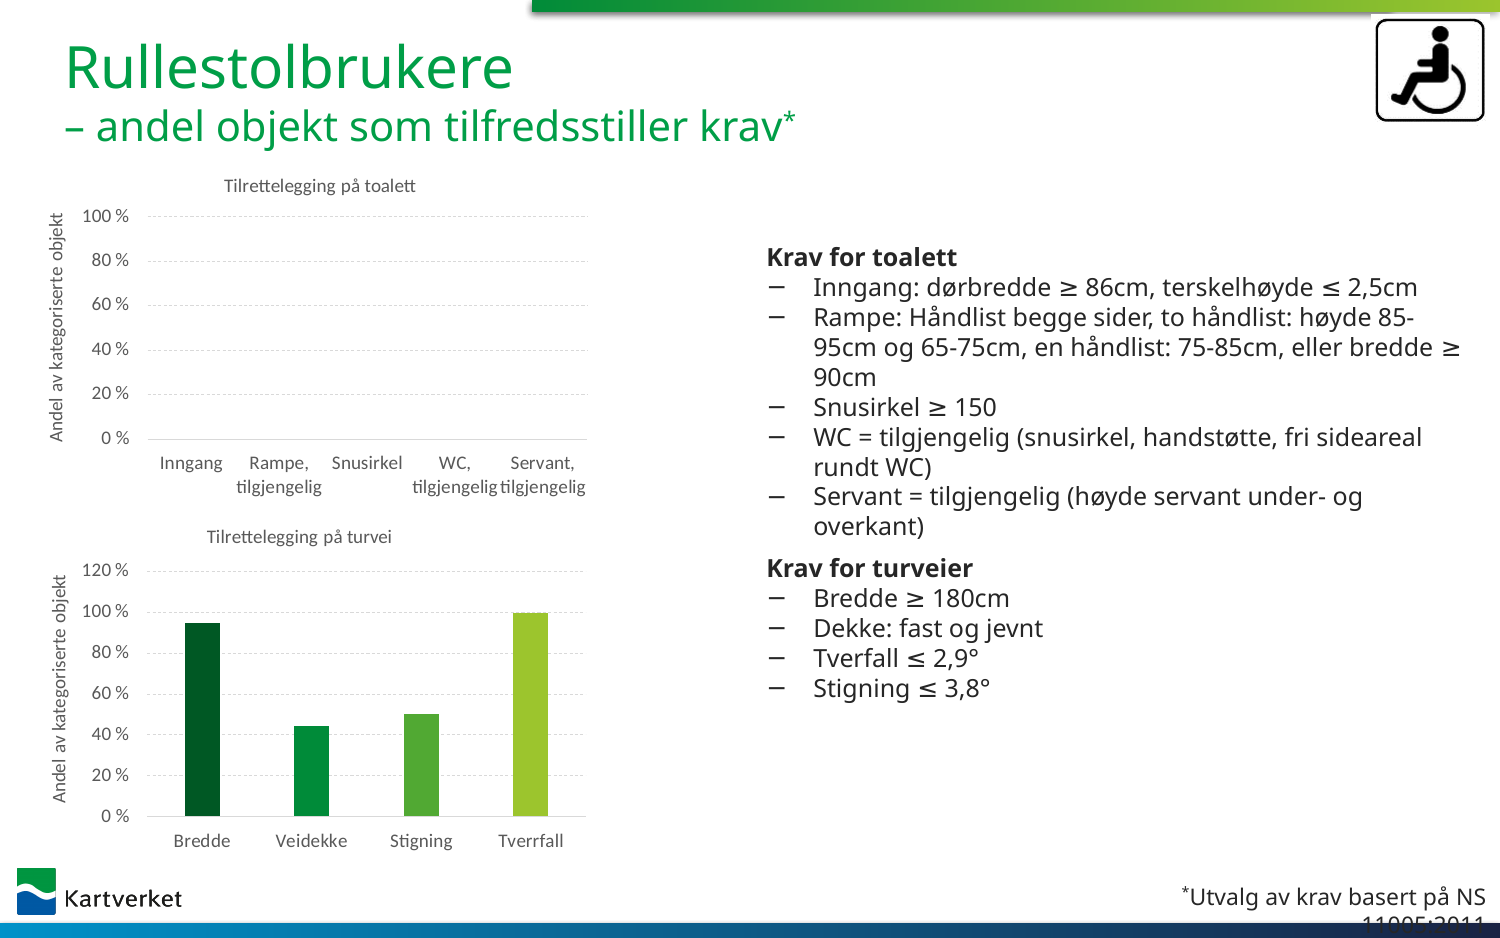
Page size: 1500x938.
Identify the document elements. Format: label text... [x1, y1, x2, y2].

text_box Krav for toalett Inngang: dørbredde ≥ 86cm, terskelhøyde ≤ 2,5cm Rampe: Håndlist begge sider, to håndlist: høyde 85-95cm og 65-75cm, en håndlist: 75-85cm, eller bredde ≥ 90cm Snusirkel ≥ 150 WC = tilgjengelig (snusirkel, handstøtte, fri sideareal rundt WC) Servant = tilgjengelig (høyde servant under- og overkant) [751, 234, 1483, 545]
picture [41, 520, 597, 859]
picture [41, 166, 598, 505]
picture [1371, 13, 1491, 127]
text_box Krav for turveier Bredde ≥ 180cm Dekke: fast og jevnt Tverfall ≤ 2,9° Stigning ≤ 3,8° [751, 545, 1483, 710]
text_box Rullestolbrukere – andel objekt som tilfredsstiller krav* [49, 14, 1431, 158]
text_box *Utvalg av krav basert på NS 11005:2011 [1068, 873, 1500, 938]
